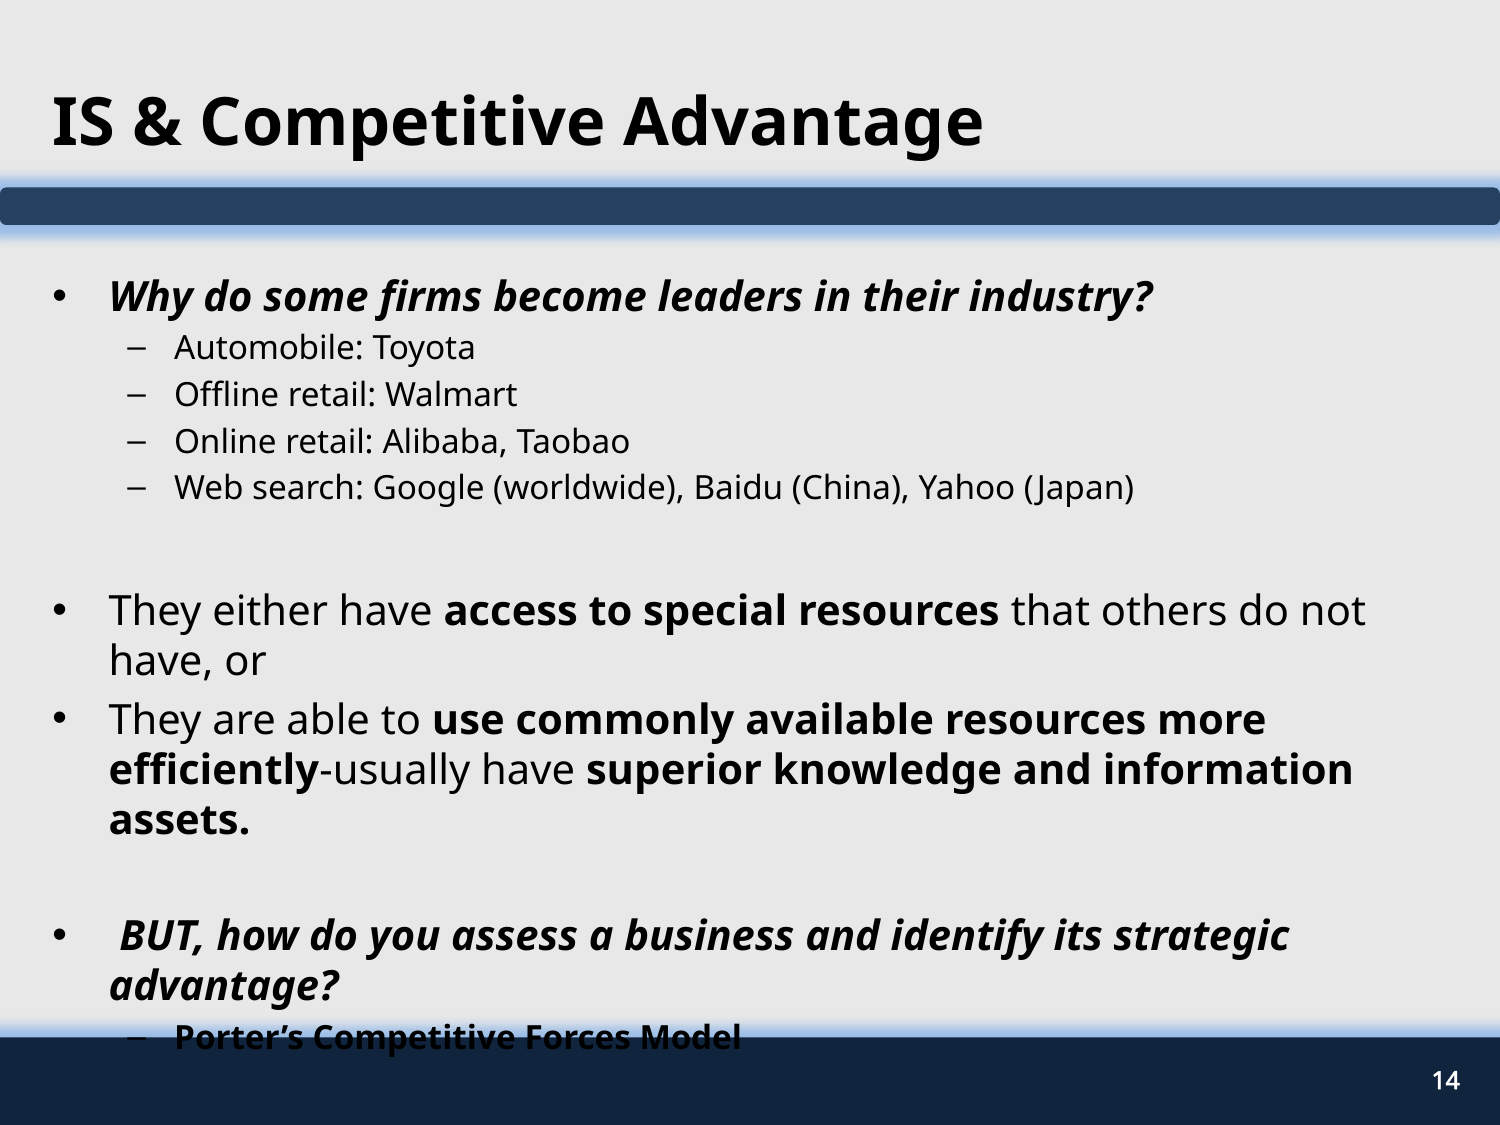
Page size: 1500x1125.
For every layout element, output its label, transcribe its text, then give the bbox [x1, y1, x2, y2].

title IS & Competitive Advantage [37, 62, 1338, 176]
slide_number 14 [1412, 1050, 1475, 1113]
list Why do some firms become leaders in their industry? Automobile: Toyota Offline retail: Walmart Online retail: Alibaba, Taobao Web search: Google (worldwide), Baidu (China), Yahoo (Japan) They either have access to special resources that others do not have, or They are able to use commonly available resources more efficiently-usually have superior knowledge and information assets. BUT, how do you assess a business and identify its strategic advantage? Porter’s Competitive Forces Model [37, 262, 1475, 1013]
